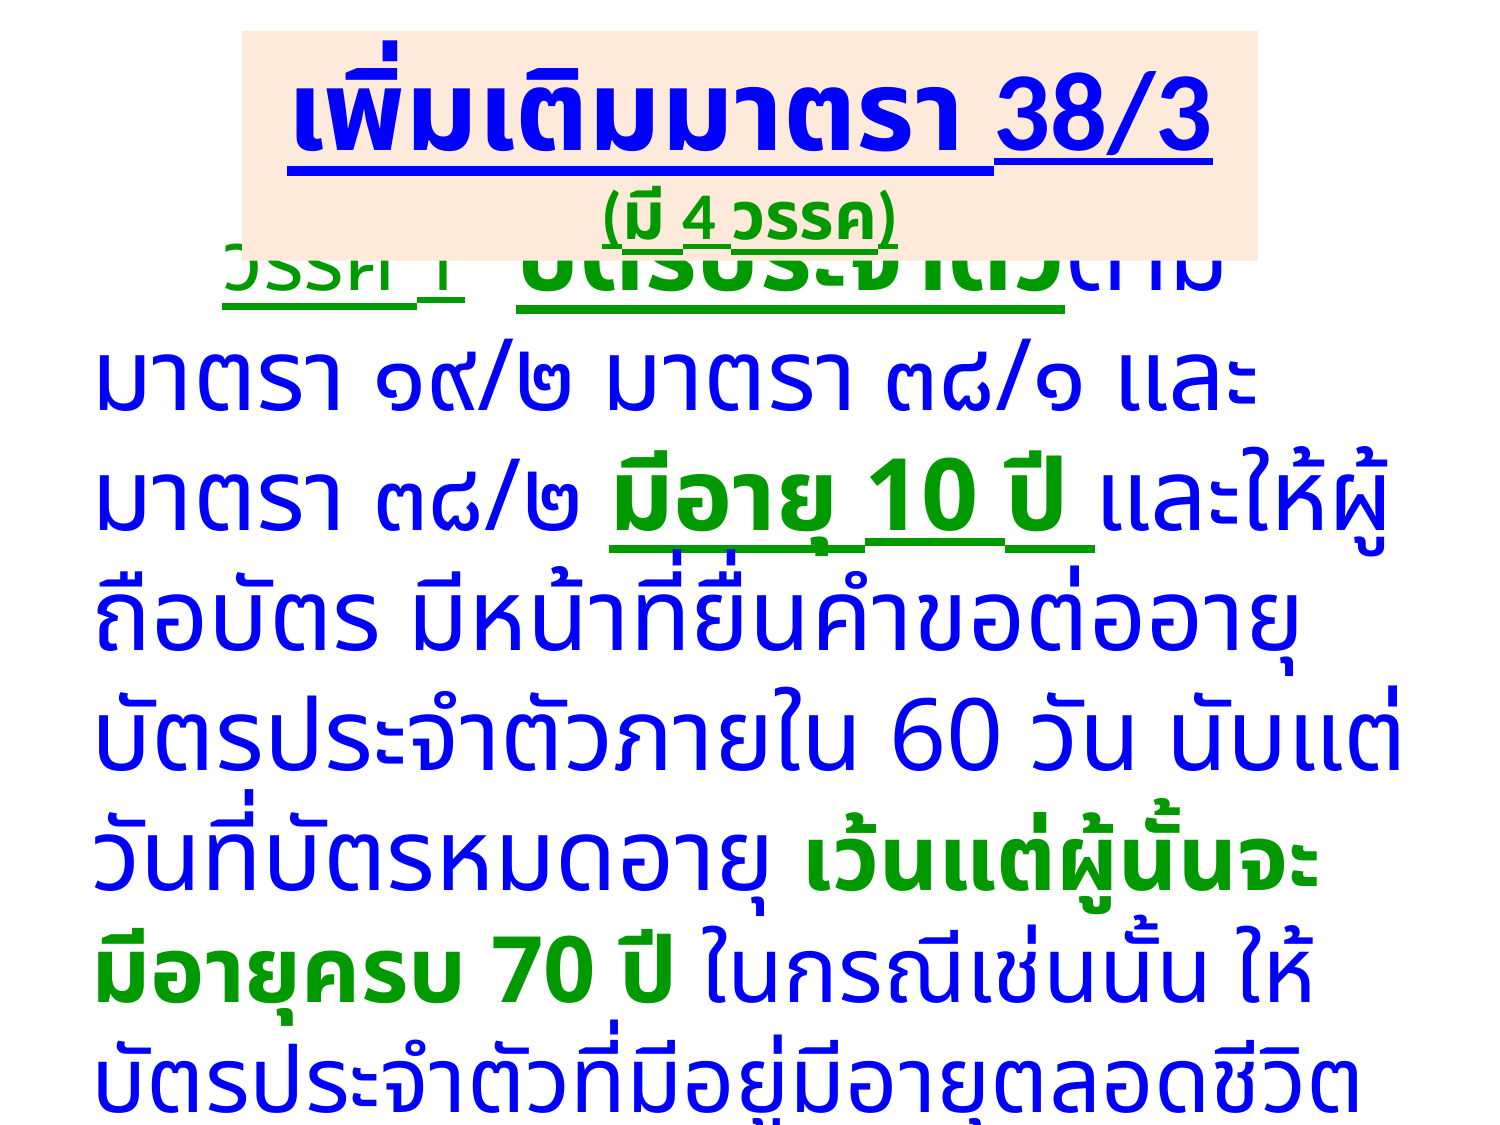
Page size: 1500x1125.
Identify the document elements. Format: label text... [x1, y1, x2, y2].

text_box เพิ่มเติมมาตรา 38/3 (มี 4 วรรค) [242, 30, 1258, 261]
text_box วรรค 1 “บัตรประจำตัวตามมาตรา ๑๙/๒ มาตรา ๓๘/๑ และมาตรา ๓๘/๒ มีอายุ 10 ปี และให้ผู้ถือบัตร มีหน้าที่ยื่นคำขอต่ออายุบัตรประจำตัวภายใน 60 วัน นับแต่วันที่บัตรหมดอายุ เว้นแต่ผู้นั้นจะมีอายุครบ 70 ปี ในกรณีเช่นนั้น ให้บัตรประจำตัวที่มีอยู่มีอายุตลอดชีวิต แต่ไม่เป็นการห้าม ที่บุคคลนั้นจะขอมีบัตรใหม่ตามวรรค 2 [76, 183, 1436, 1125]
